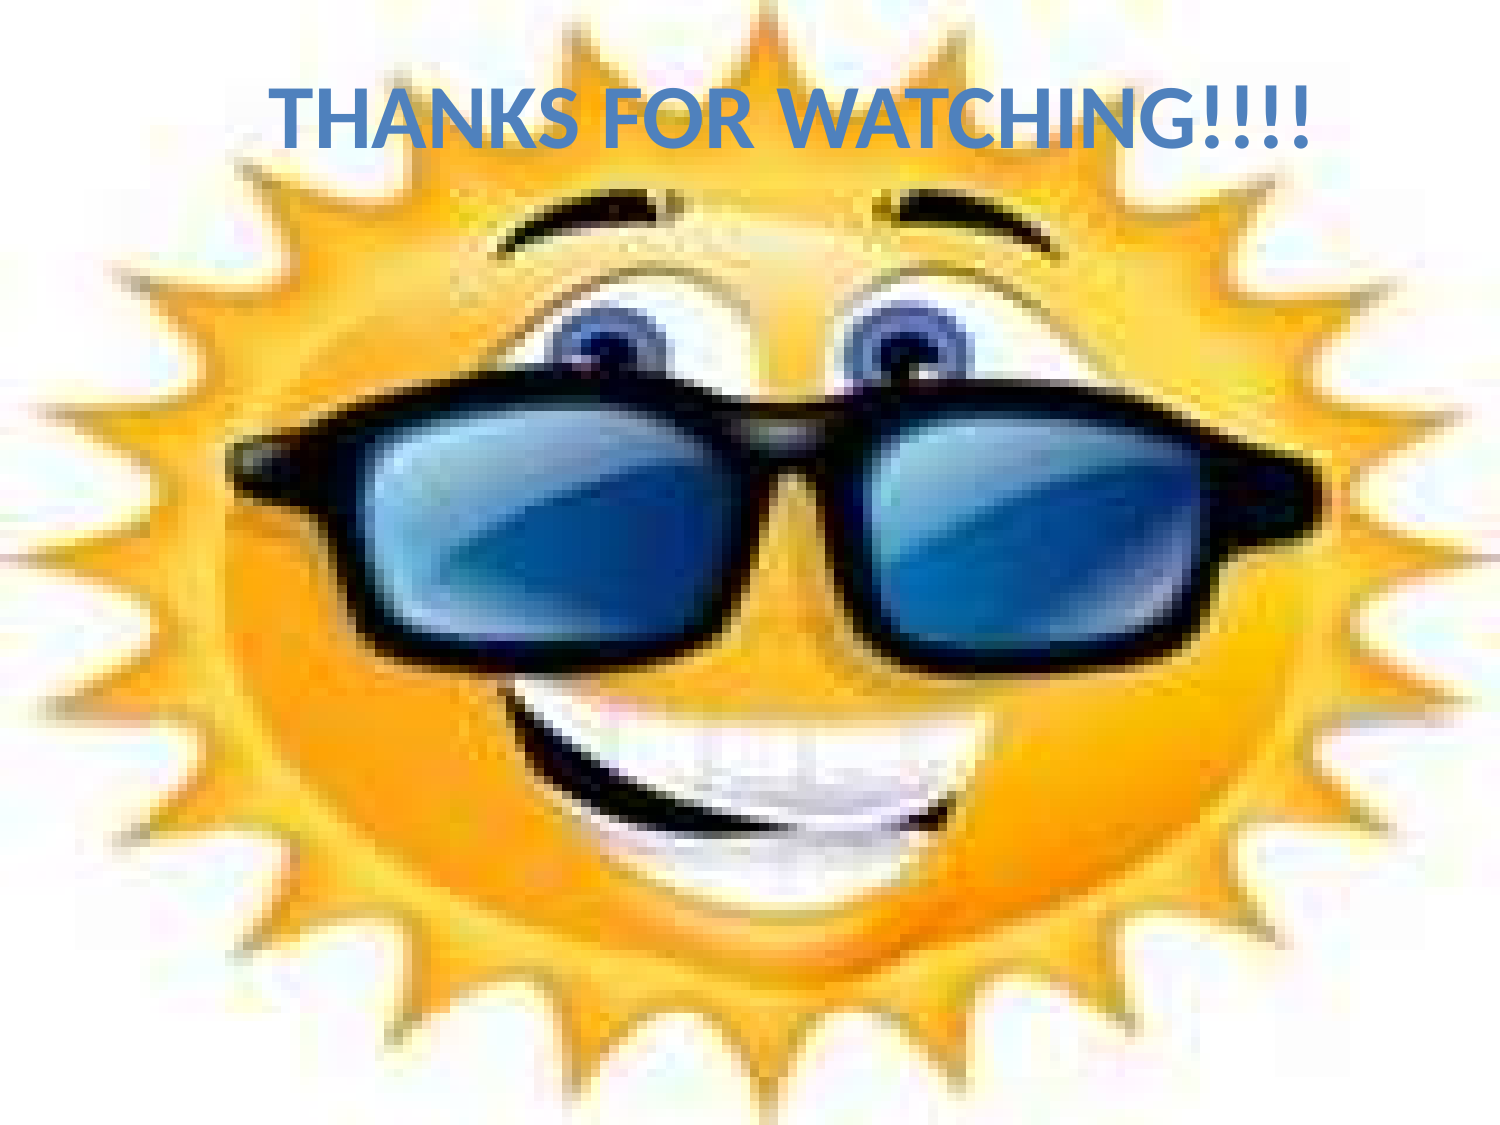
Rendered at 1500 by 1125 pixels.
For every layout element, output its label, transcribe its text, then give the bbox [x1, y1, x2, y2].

text_box THANKS FOR WATCHING!!!! [112, 49, 1475, 175]
picture [0, 0, 1500, 1125]
